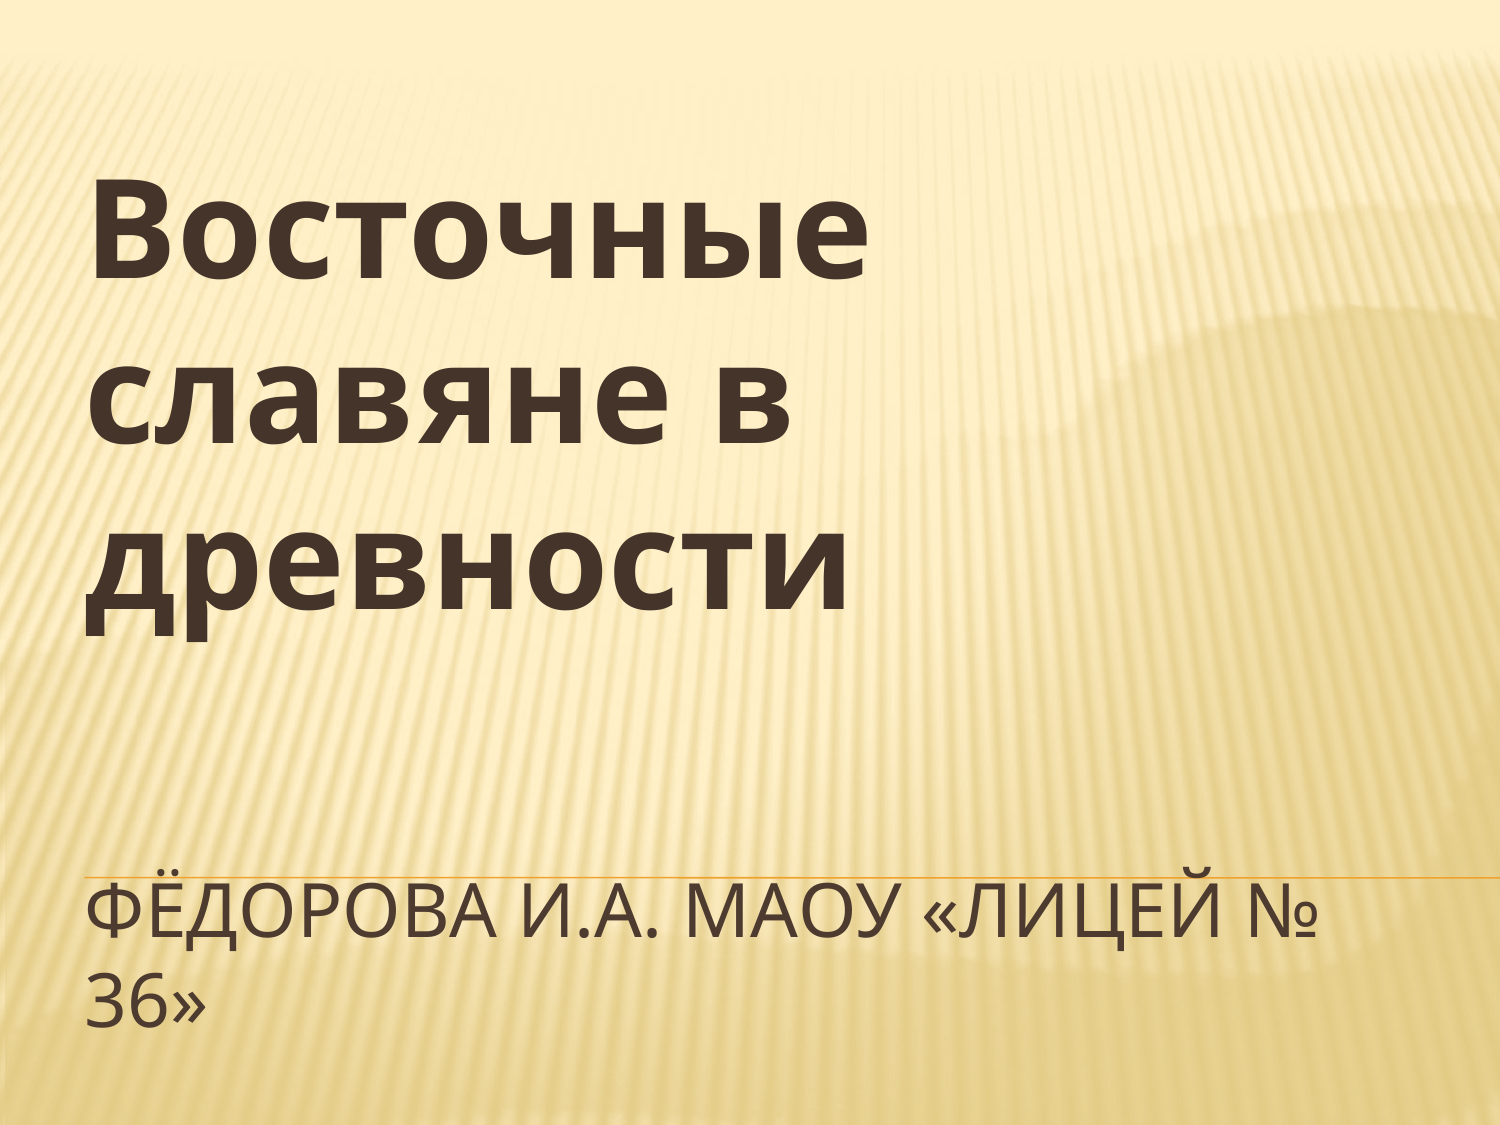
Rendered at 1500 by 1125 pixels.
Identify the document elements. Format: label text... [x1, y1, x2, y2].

subtitle Восточные славяне в древности [70, 128, 1458, 645]
title Фёдорова И.А. Маоу «Лицей № 36» [70, 855, 1458, 1056]
